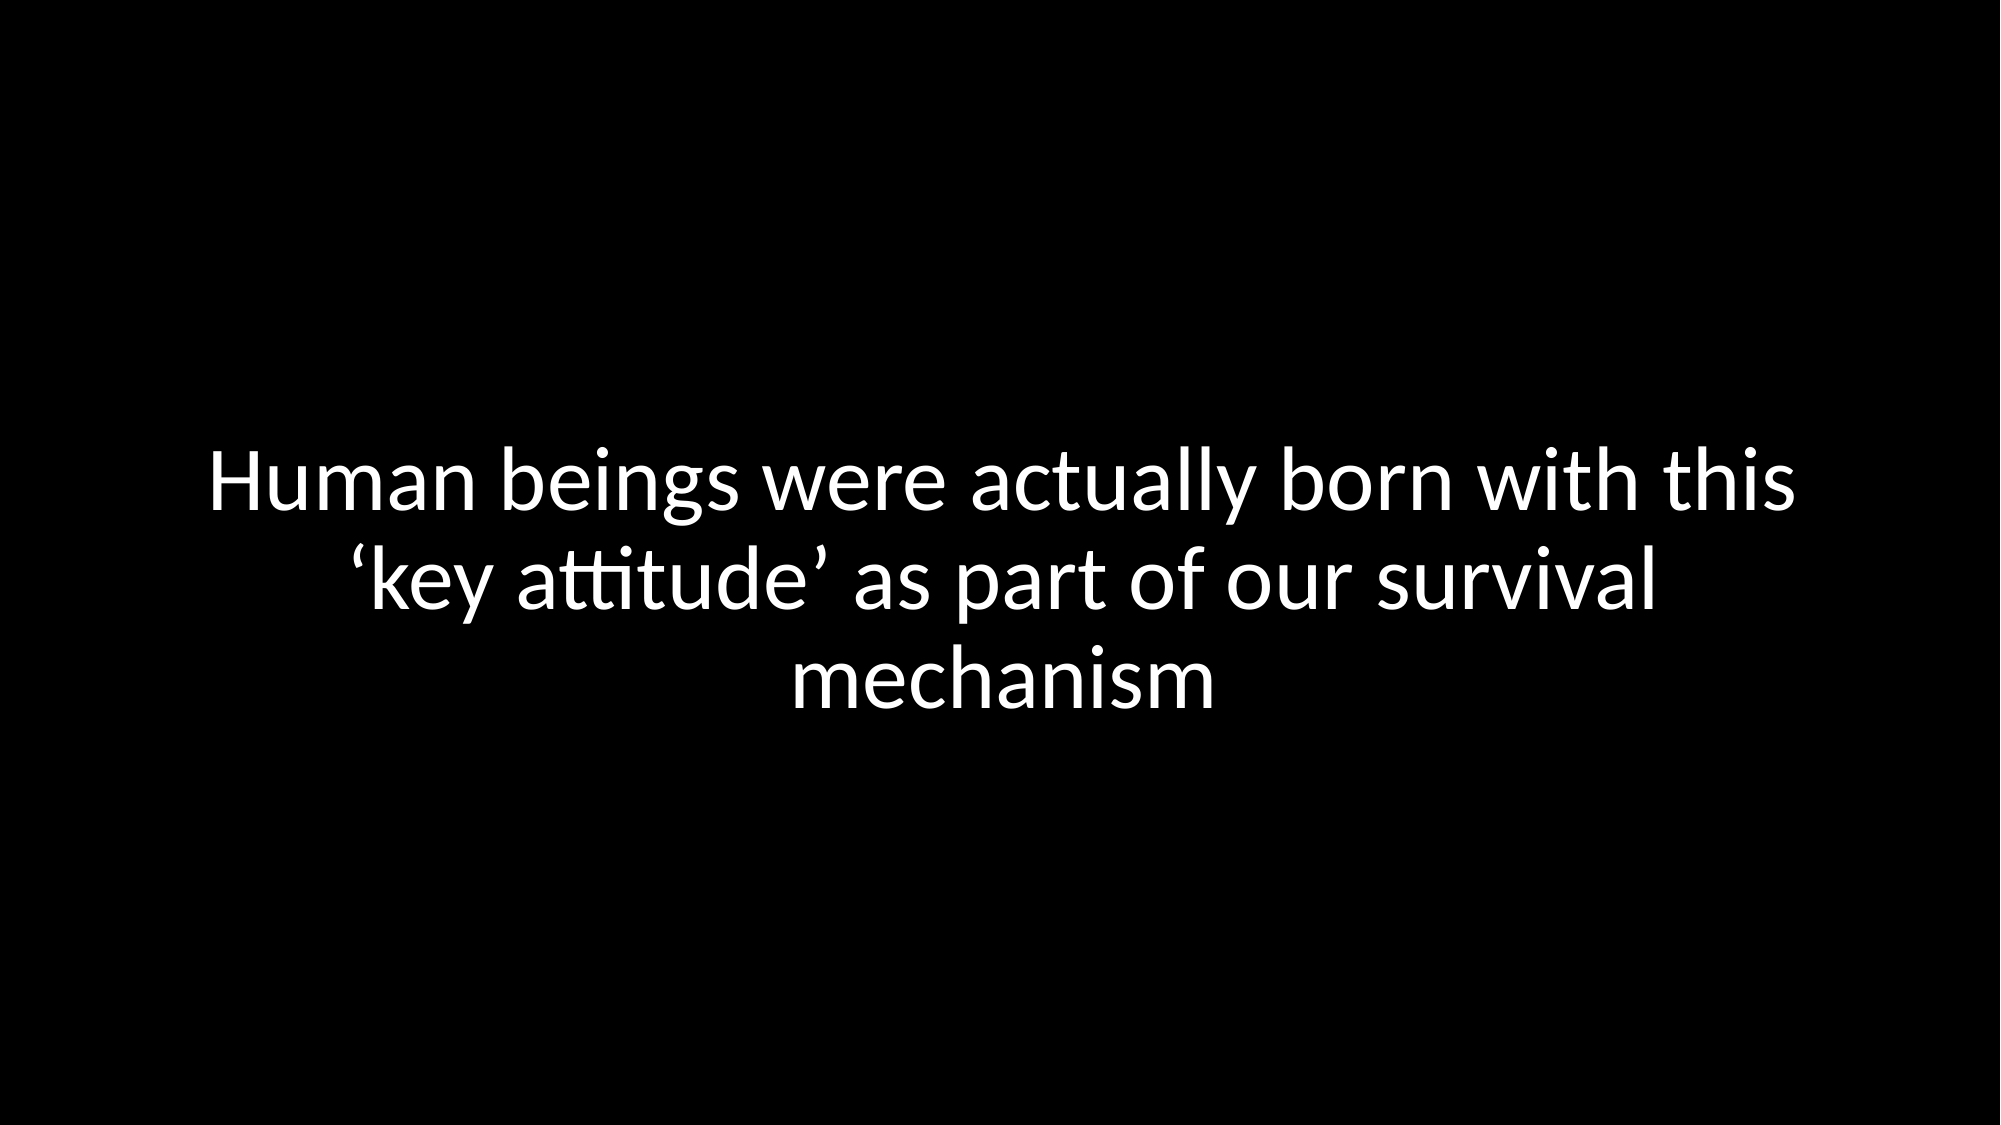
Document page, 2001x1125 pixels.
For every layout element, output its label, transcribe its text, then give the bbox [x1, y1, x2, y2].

list Human beings were actually born with this ‘key attitude’ as part of our survival mechanism [141, 423, 1867, 963]
